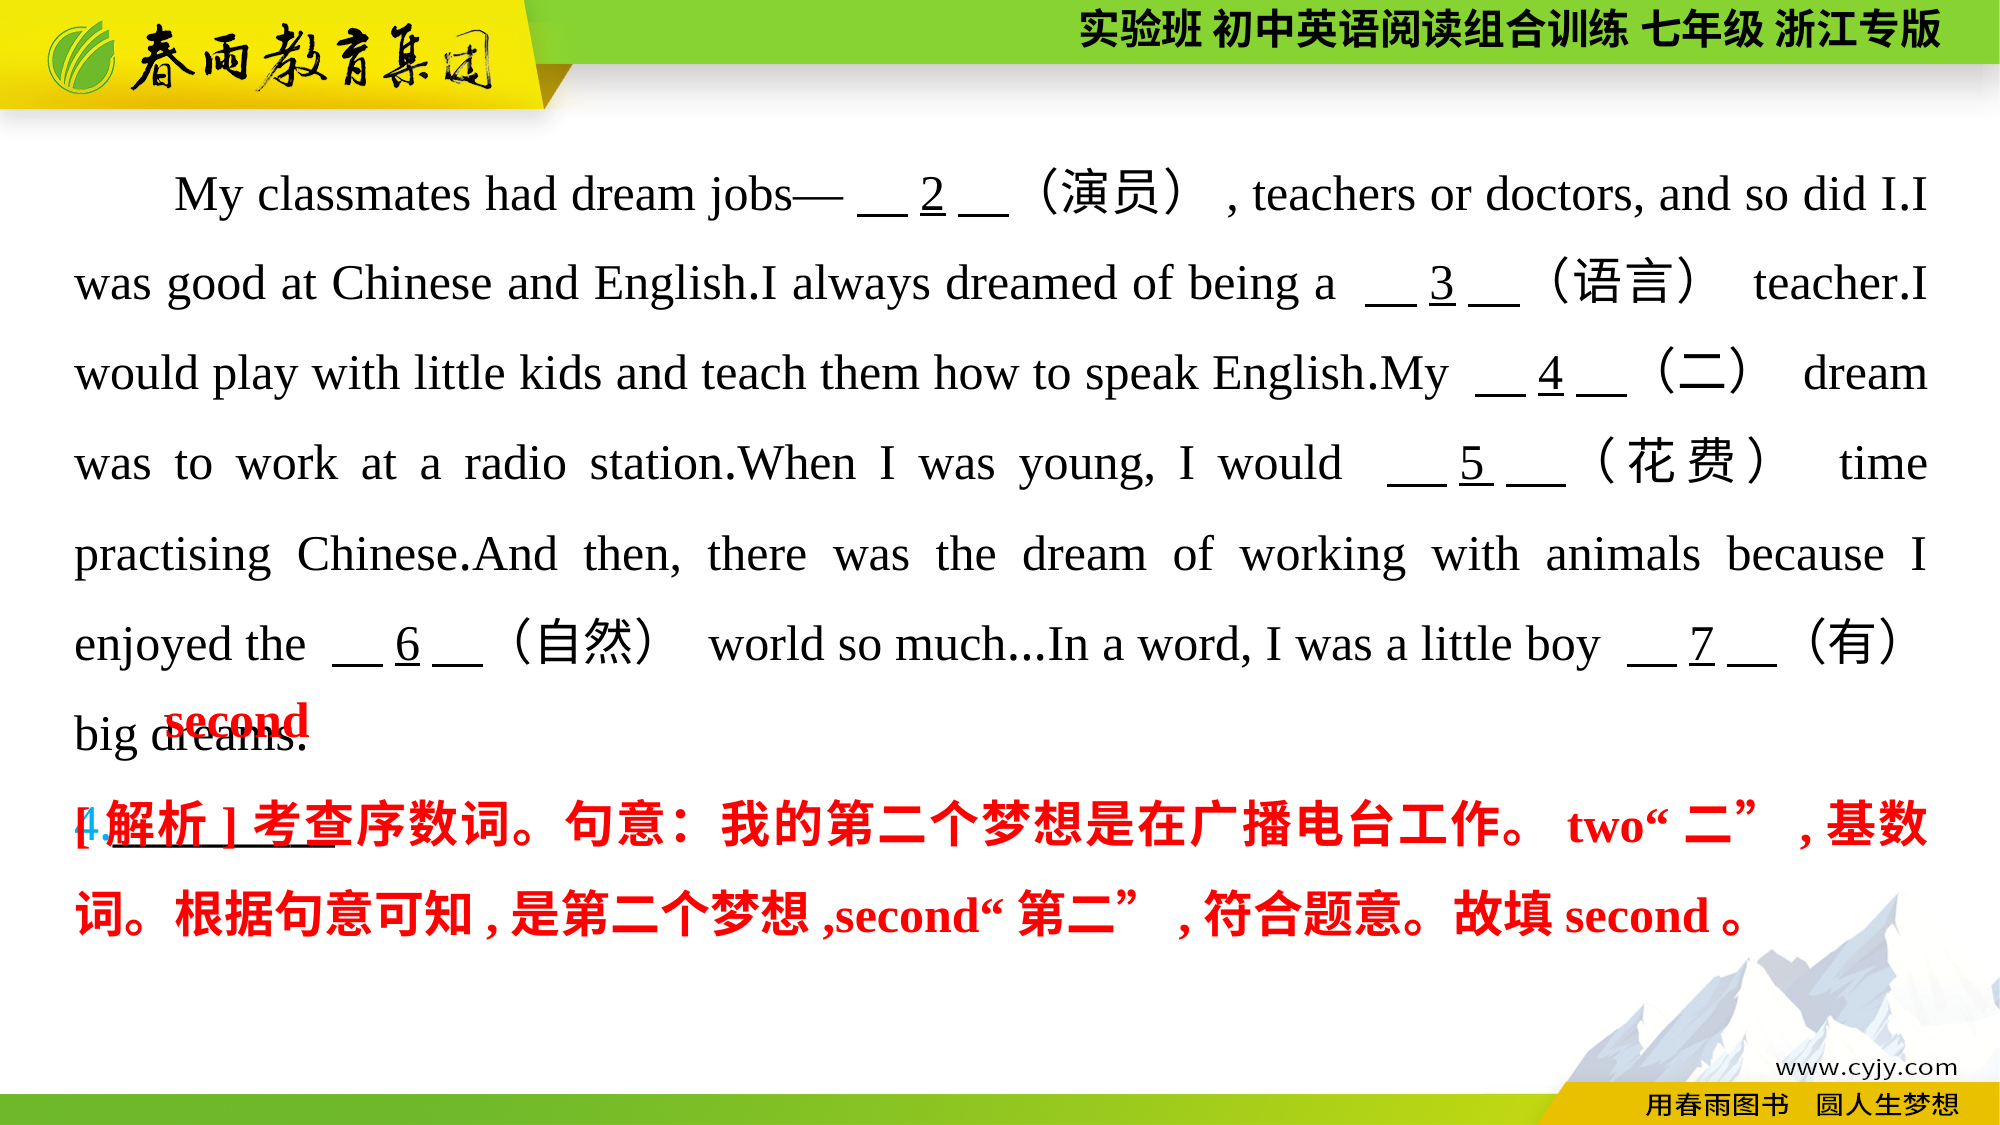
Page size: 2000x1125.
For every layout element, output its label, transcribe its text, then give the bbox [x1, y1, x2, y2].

picture [0, 0, 2000, 1125]
list My classmates had dream jobs— 2 （演员）, teachers or doctors, and so did I.I was good at Chinese and English.I always dreamed of being a 3 （语言） teacher.I would play with little kids and teach them how to speak English.My 4 （二） dream was to work at a radio station.When I was young, I would 5 （花费） time practising Chinese.And then, there was the dream of working with animals because I enjoyed the 6 （自然） world so much...In a word, I was a little boy 7 （有） big dreams. 4.__________ [59, 122, 1944, 755]
text_box [解析]考查序数词。句意：我的第二个梦想是在广播电台工作。two“二”,基数词。根据句意可知,是第二个梦想,second“第二”,符合题意。故填second。 [59, 755, 1944, 950]
text_box second [150, 680, 325, 755]
